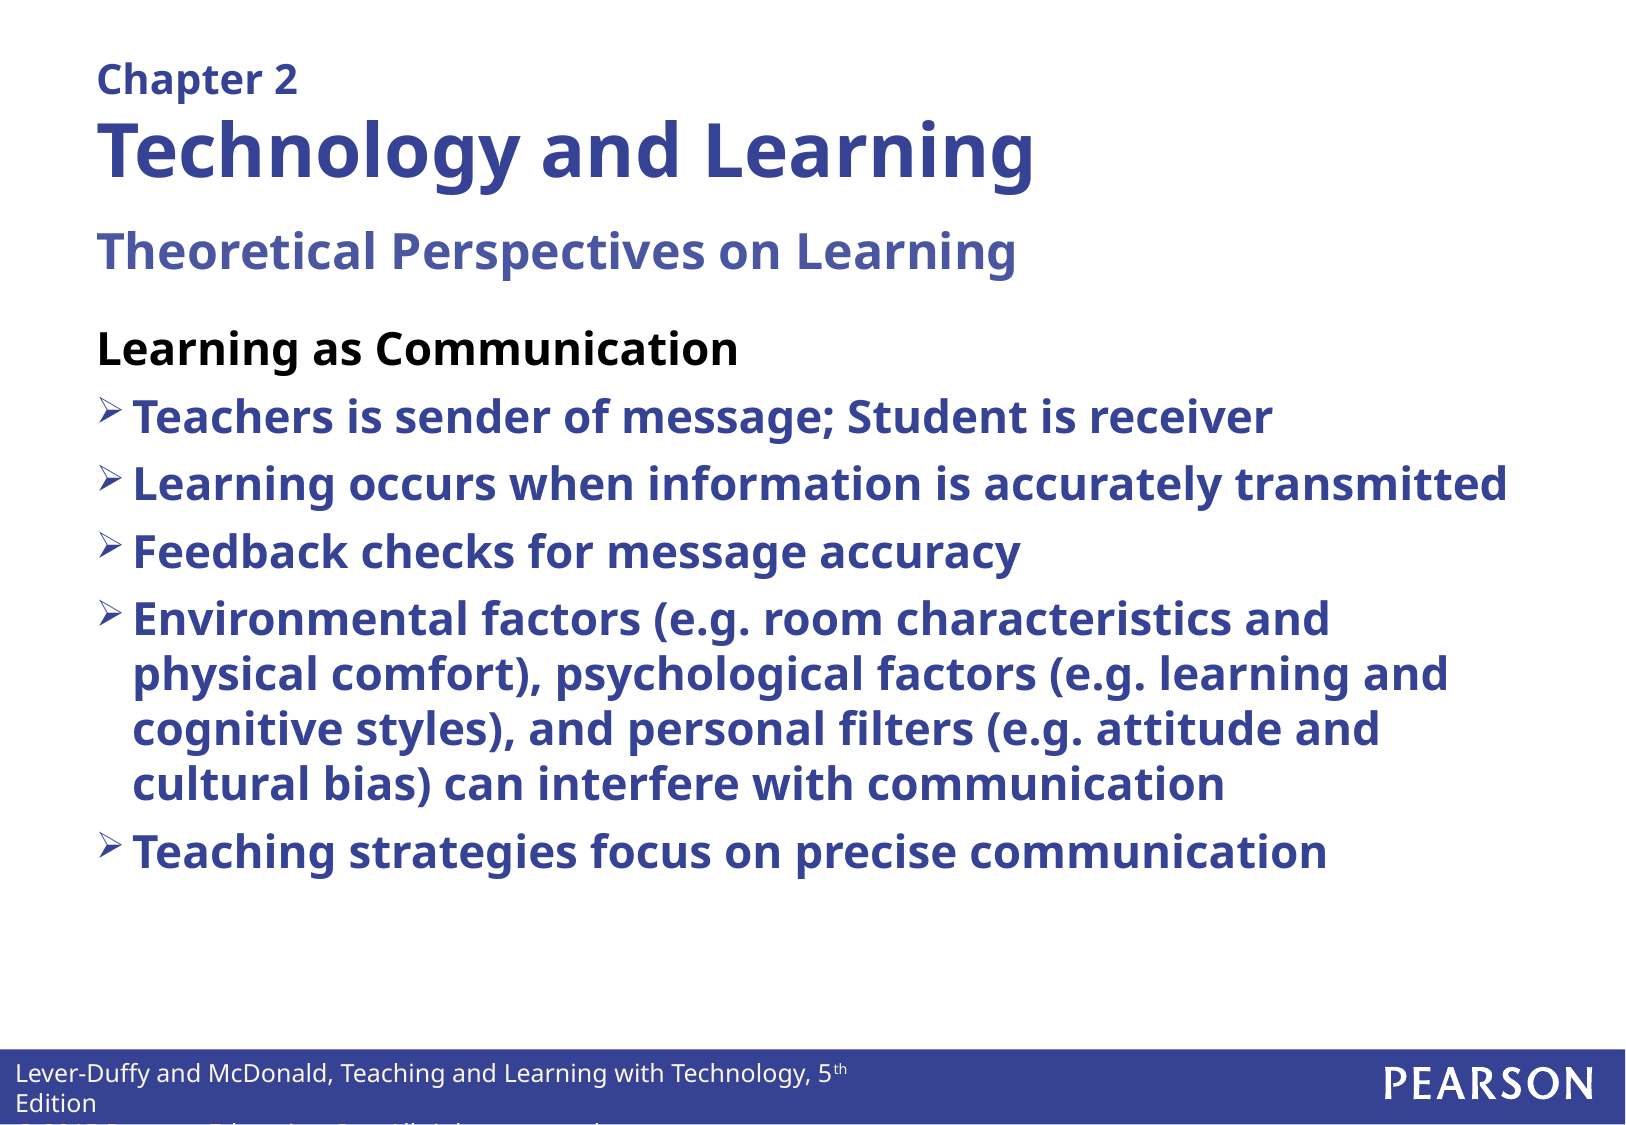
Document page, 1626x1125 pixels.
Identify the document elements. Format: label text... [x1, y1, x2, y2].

title Chapter 2 Technology and Learning [81, 45, 1544, 212]
list Theoretical Perspectives on Learning Learning as Communication Teachers is sender of message; Student is receiver Learning occurs when information is accurately transmitted Feedback checks for message accuracy Environmental factors (e.g. room characteristics and physical comfort), psychological factors (e.g. learning and cognitive styles), and personal filters (e.g. attitude and cultural bias) can interfere with communication Teaching strategies focus on precise communication [81, 212, 1544, 955]
